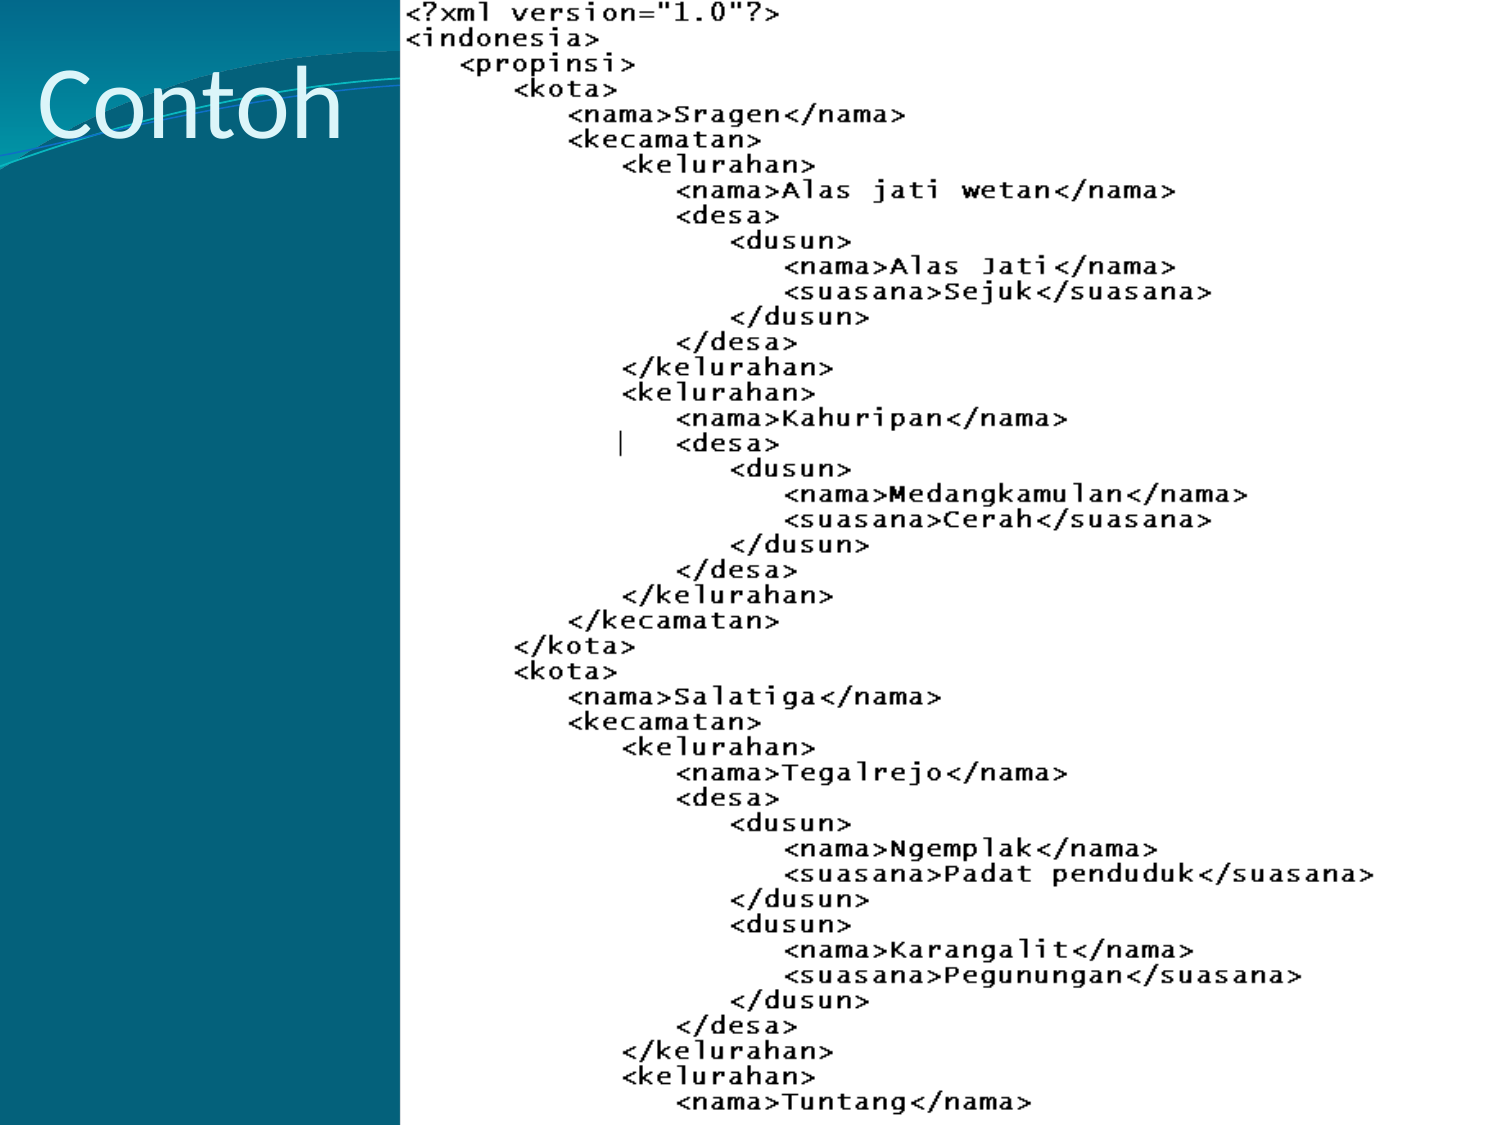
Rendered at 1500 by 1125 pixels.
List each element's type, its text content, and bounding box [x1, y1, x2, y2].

title Contoh [37, 24, 393, 160]
picture [399, 0, 1500, 1125]
